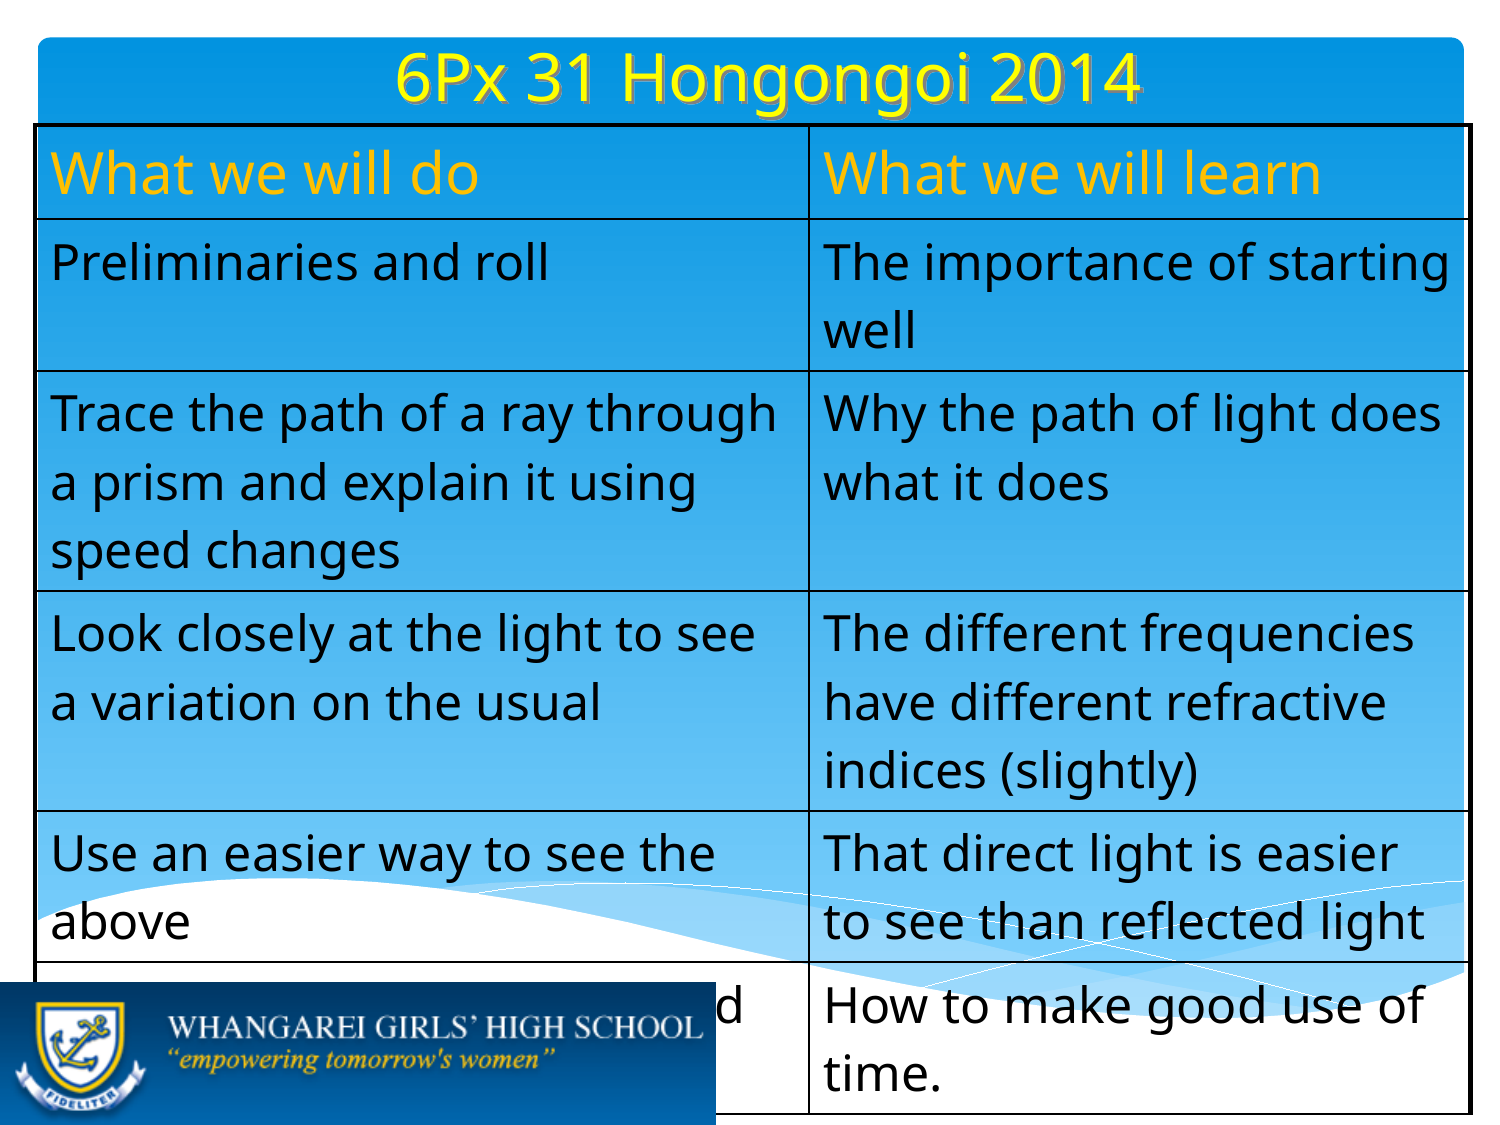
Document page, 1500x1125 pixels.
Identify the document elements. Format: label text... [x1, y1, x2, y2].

table_cell Use an easier way to see the above [37, 812, 808, 961]
table_cell Look closely at the light to see a variation on the usual [37, 592, 808, 810]
table_cell The importance of starting well [810, 220, 1468, 370]
table_cell Trace the path of a ray through a prism and explain it using speed changes [37, 372, 808, 590]
table_cell Why the path of light does what it does [810, 372, 1468, 590]
picture [0, 982, 716, 1125]
table_header What we will learn [810, 127, 1468, 218]
text_box 6Px 31 Hongongoi 2014 [162, 24, 1375, 123]
table_cell The different frequencies have different refractive indices (slightly) [810, 592, 1468, 810]
table_cell Set a due date for unit 11 and have some HRT [37, 963, 808, 1113]
table_cell How to make good use of time. [810, 963, 1468, 1113]
table_header What we will do [37, 127, 808, 218]
table_cell That direct light is easier to see than reflected light [810, 812, 1468, 961]
table_cell Preliminaries and roll [37, 220, 808, 370]
